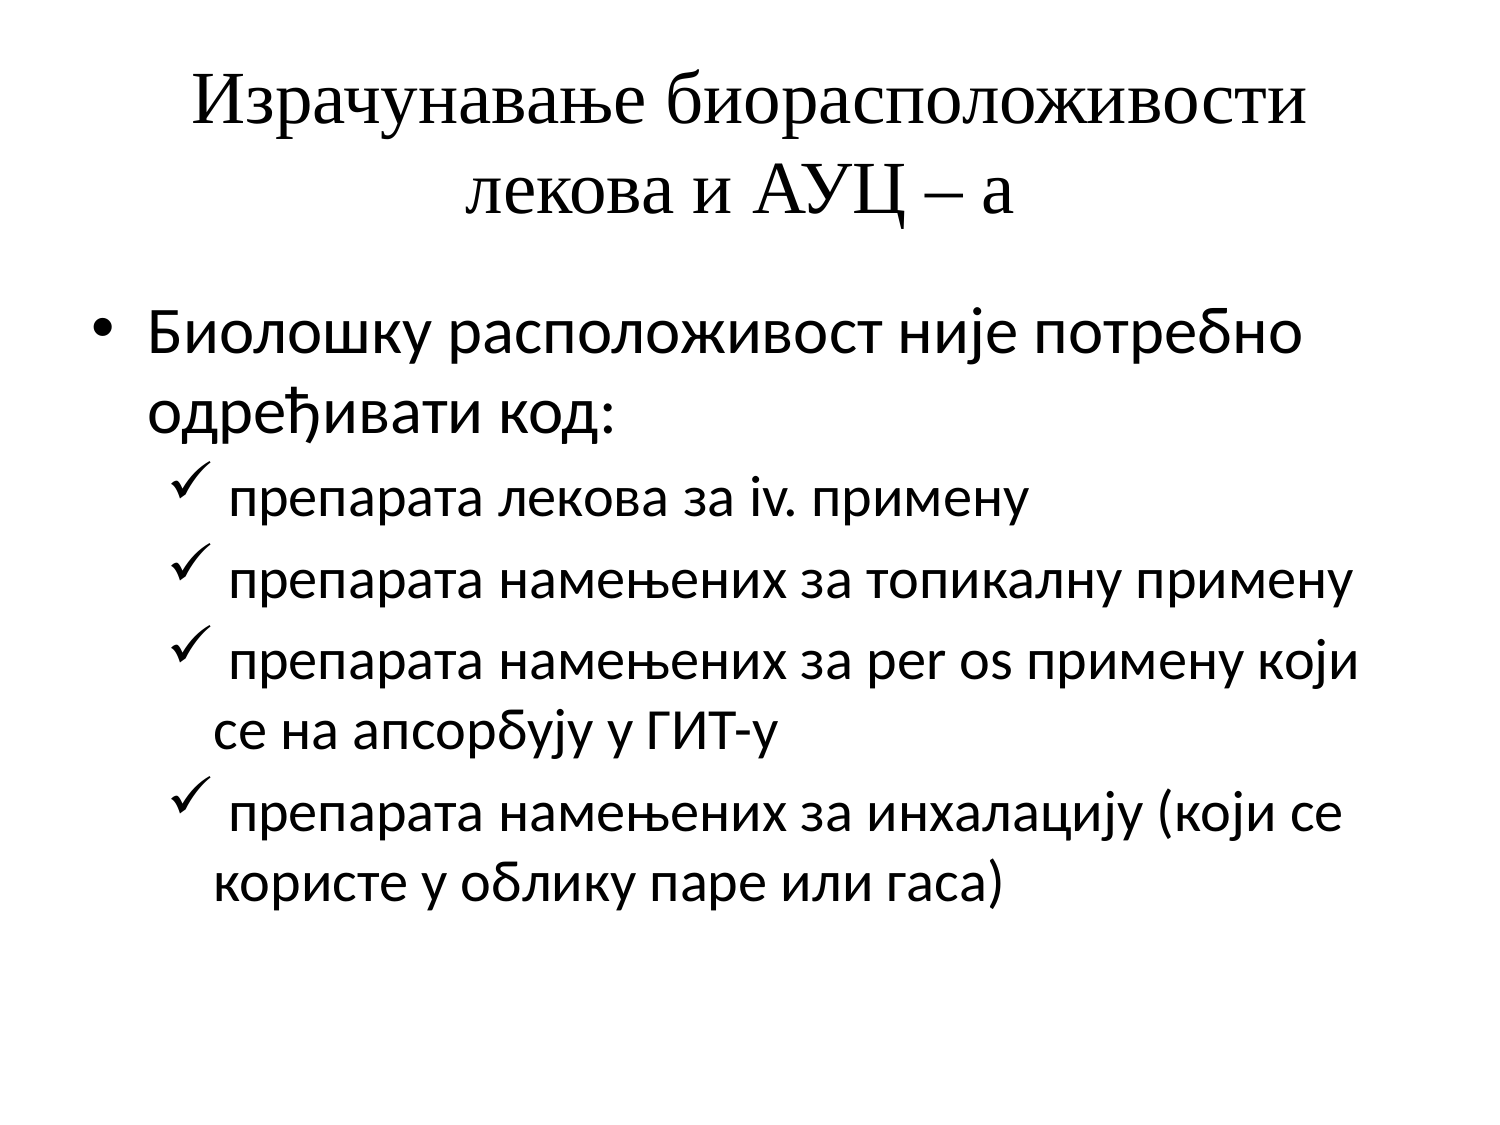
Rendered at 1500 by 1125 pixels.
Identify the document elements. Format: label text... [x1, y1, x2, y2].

list Биолошку расположивост није потребно одређивати код: препарата лекова за iv. примену препарата намењених за топикалну примену препарата намењених за per os примену који се на апсорбују у ГИТ-у препарата намењених за инхалацију (који се користе у облику паре или гаса) [76, 278, 1436, 1047]
title Израчунавање биорасположивости лекова и АУЦ – а [75, 45, 1425, 233]
